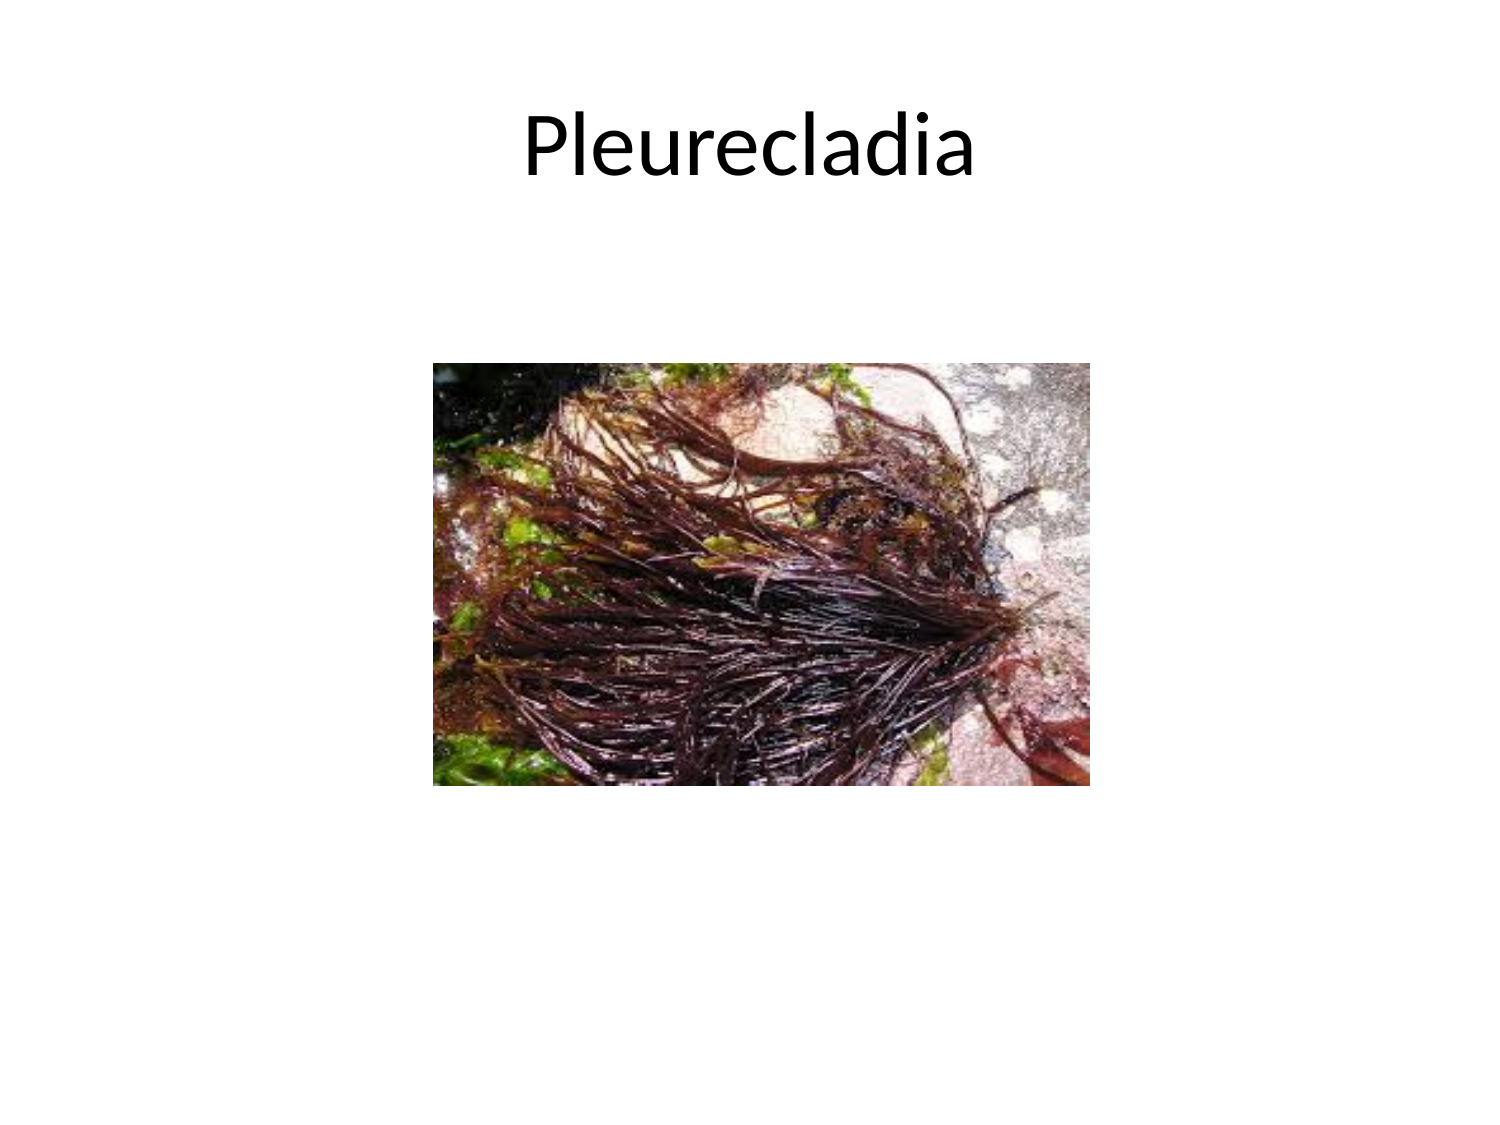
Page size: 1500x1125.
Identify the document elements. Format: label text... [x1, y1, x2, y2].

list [433, 362, 1091, 786]
title Pleurecladia [75, 45, 1425, 233]
